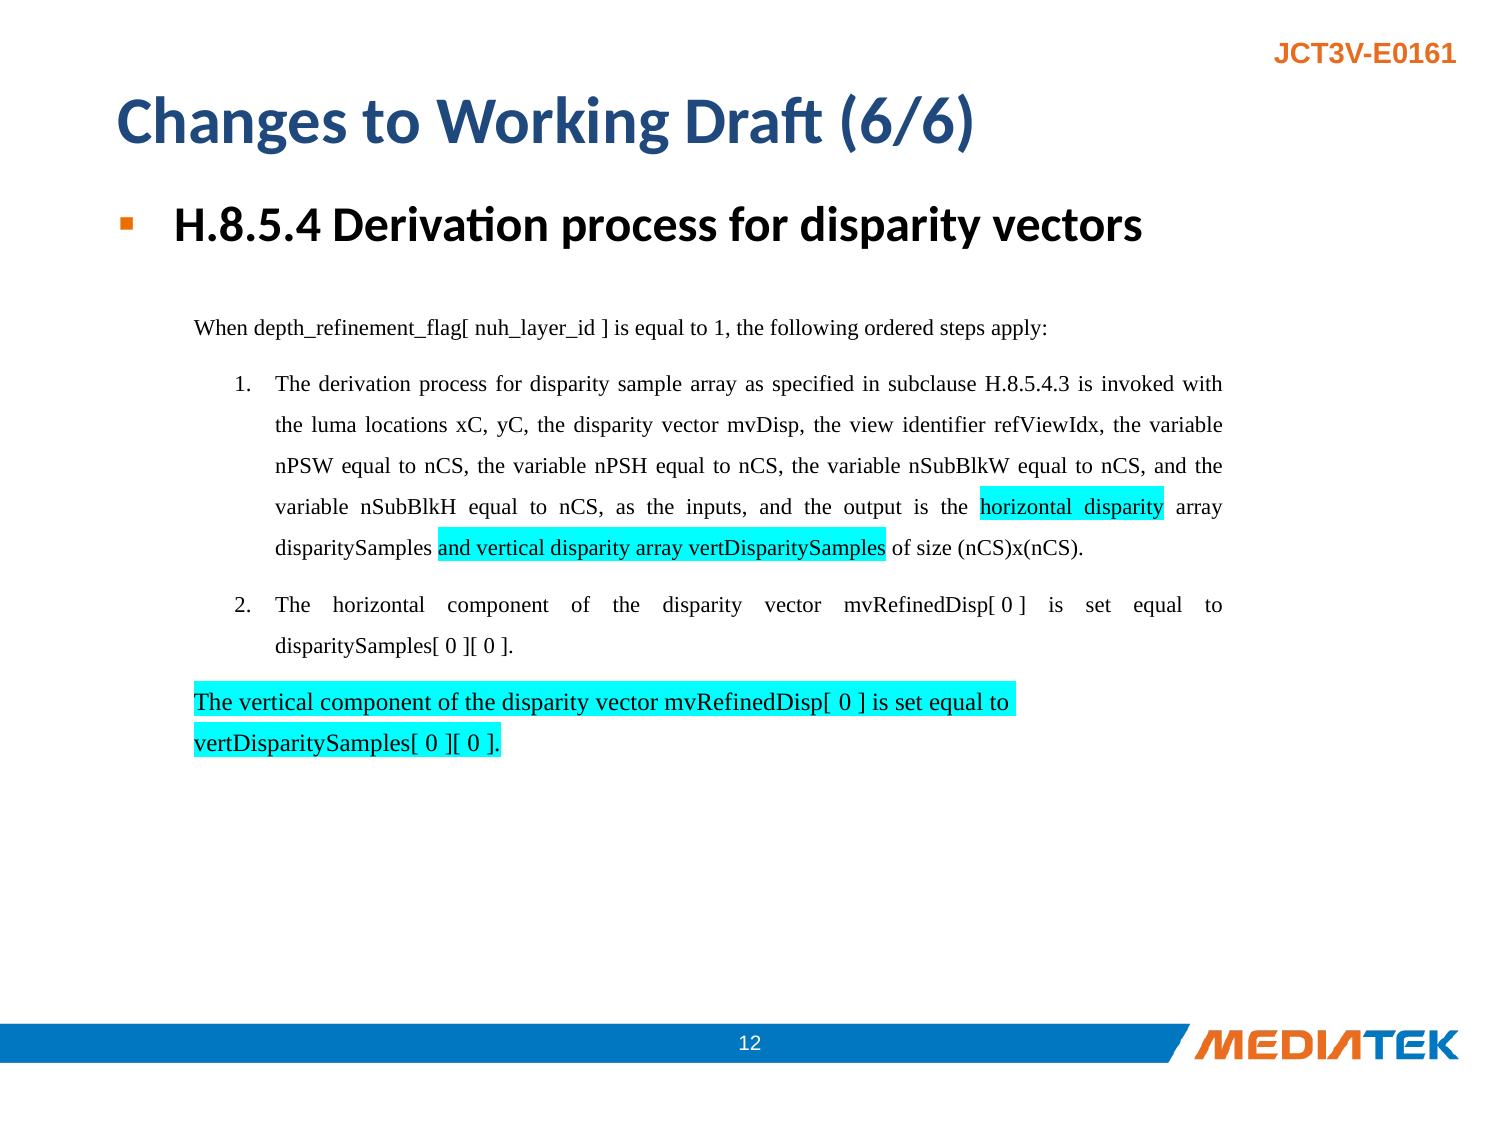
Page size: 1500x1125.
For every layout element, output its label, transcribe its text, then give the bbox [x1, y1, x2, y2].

title Changes to Working Draft (6/6) [101, 62, 1425, 172]
picture [789, 1023, 1459, 1063]
list H.8.5.4 Derivation process for disparity vectors [102, 184, 1425, 998]
picture [193, 290, 1223, 764]
picture [0, 1023, 711, 1063]
slide_number 11 [711, 1022, 789, 1090]
